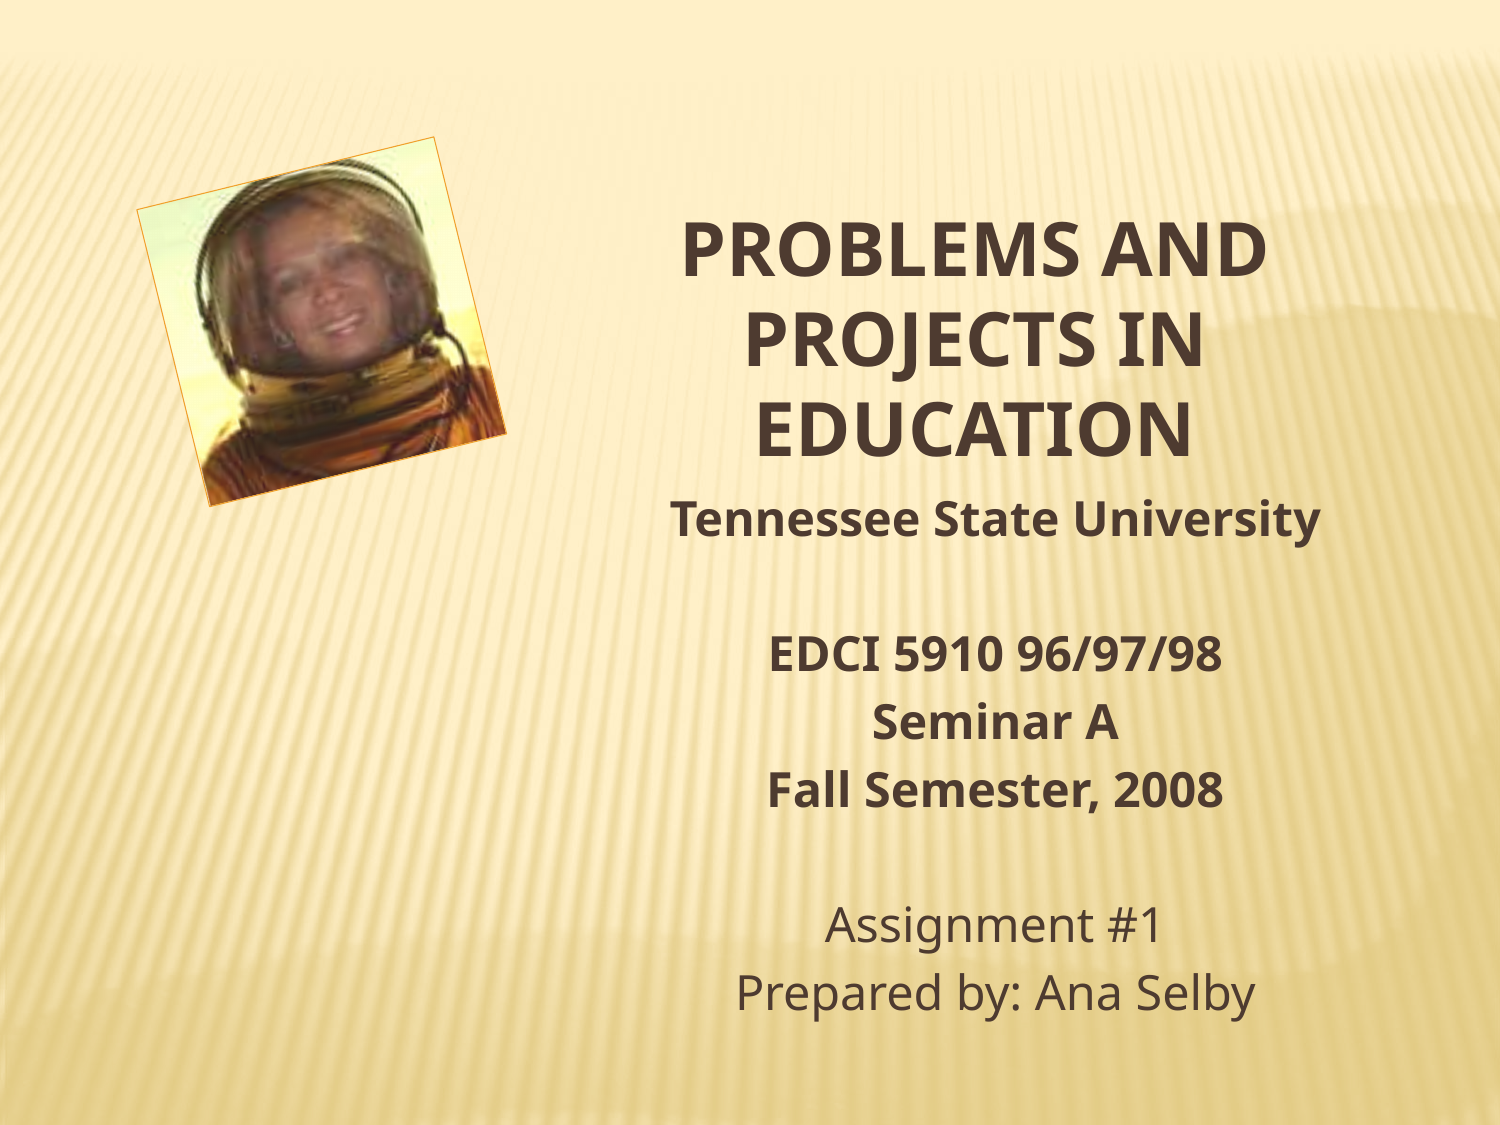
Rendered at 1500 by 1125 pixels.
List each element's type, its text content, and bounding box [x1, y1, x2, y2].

picture [169, 169, 475, 475]
list Tennessee State University EDCI 5910 96/97/98 Seminar A Fall Semester, 2008 Assignment #1 Prepared by: Ana Selby [650, 487, 1338, 1071]
title Problems and Projects in Education [624, 187, 1325, 486]
